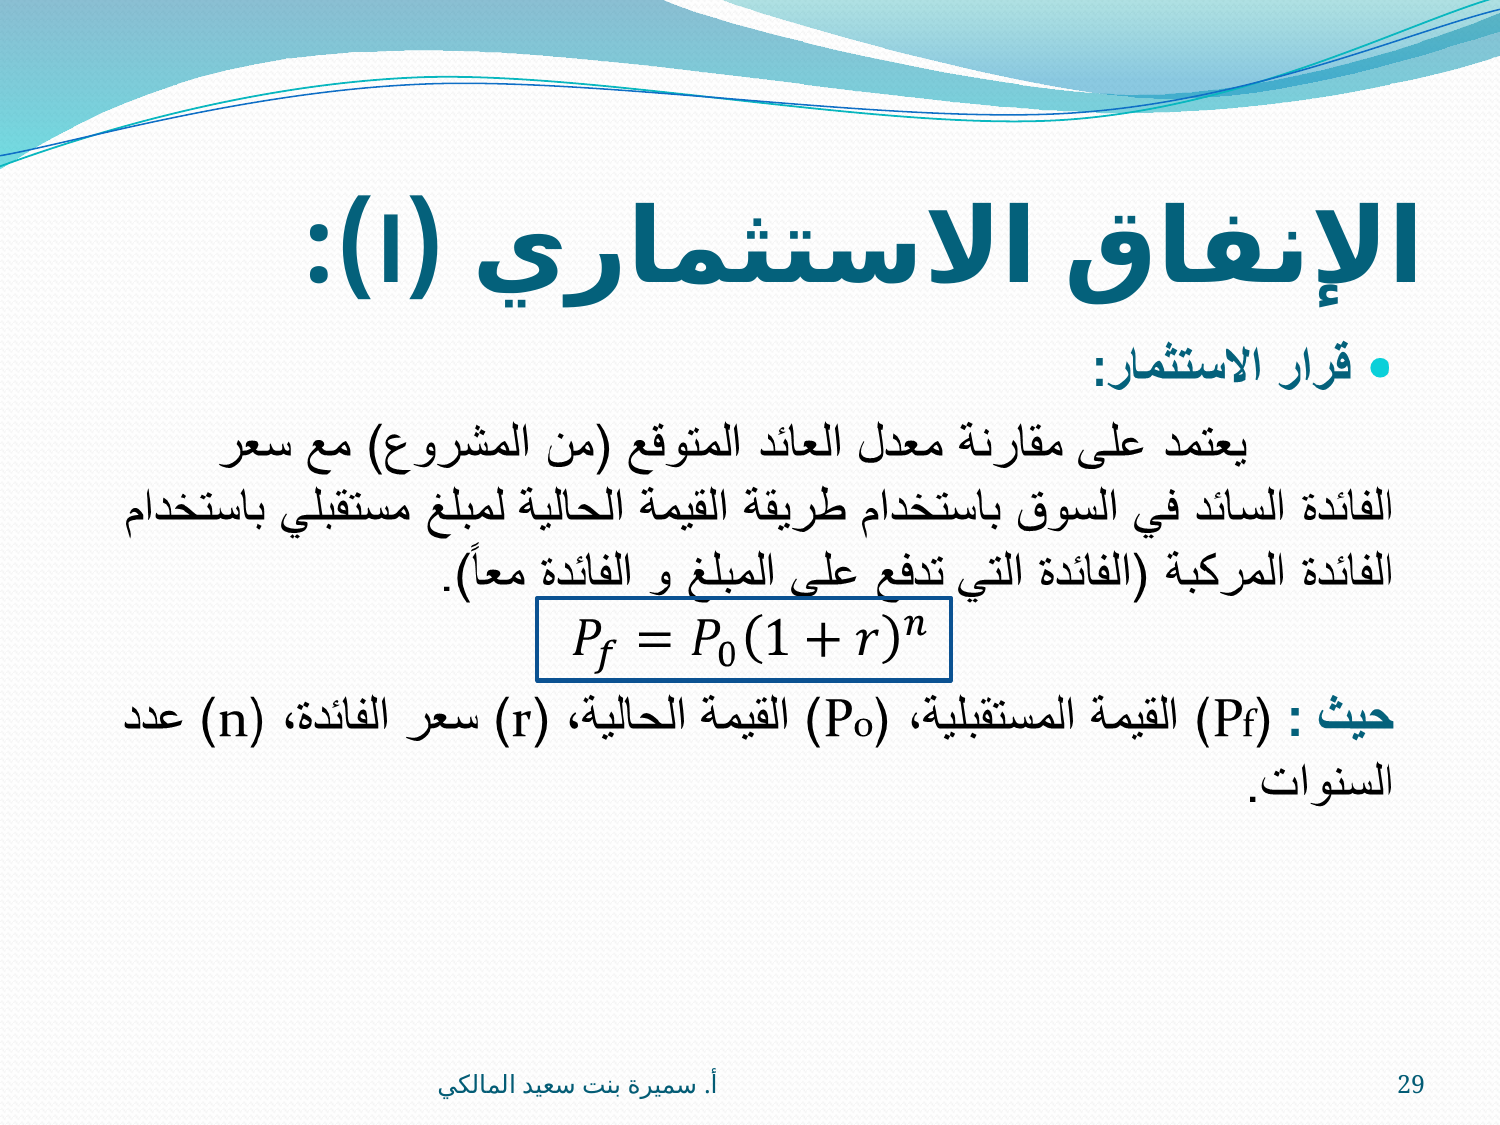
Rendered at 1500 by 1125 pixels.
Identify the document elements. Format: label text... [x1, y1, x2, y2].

list [75, 317, 1425, 1038]
slide_number 29 [1299, 1042, 1425, 1103]
footer أ. سميرة بنت سعيد المالكي [437, 1042, 988, 1103]
title الإنفاق الاستثماري (I): [75, 115, 1425, 303]
text_box [535, 596, 953, 683]
